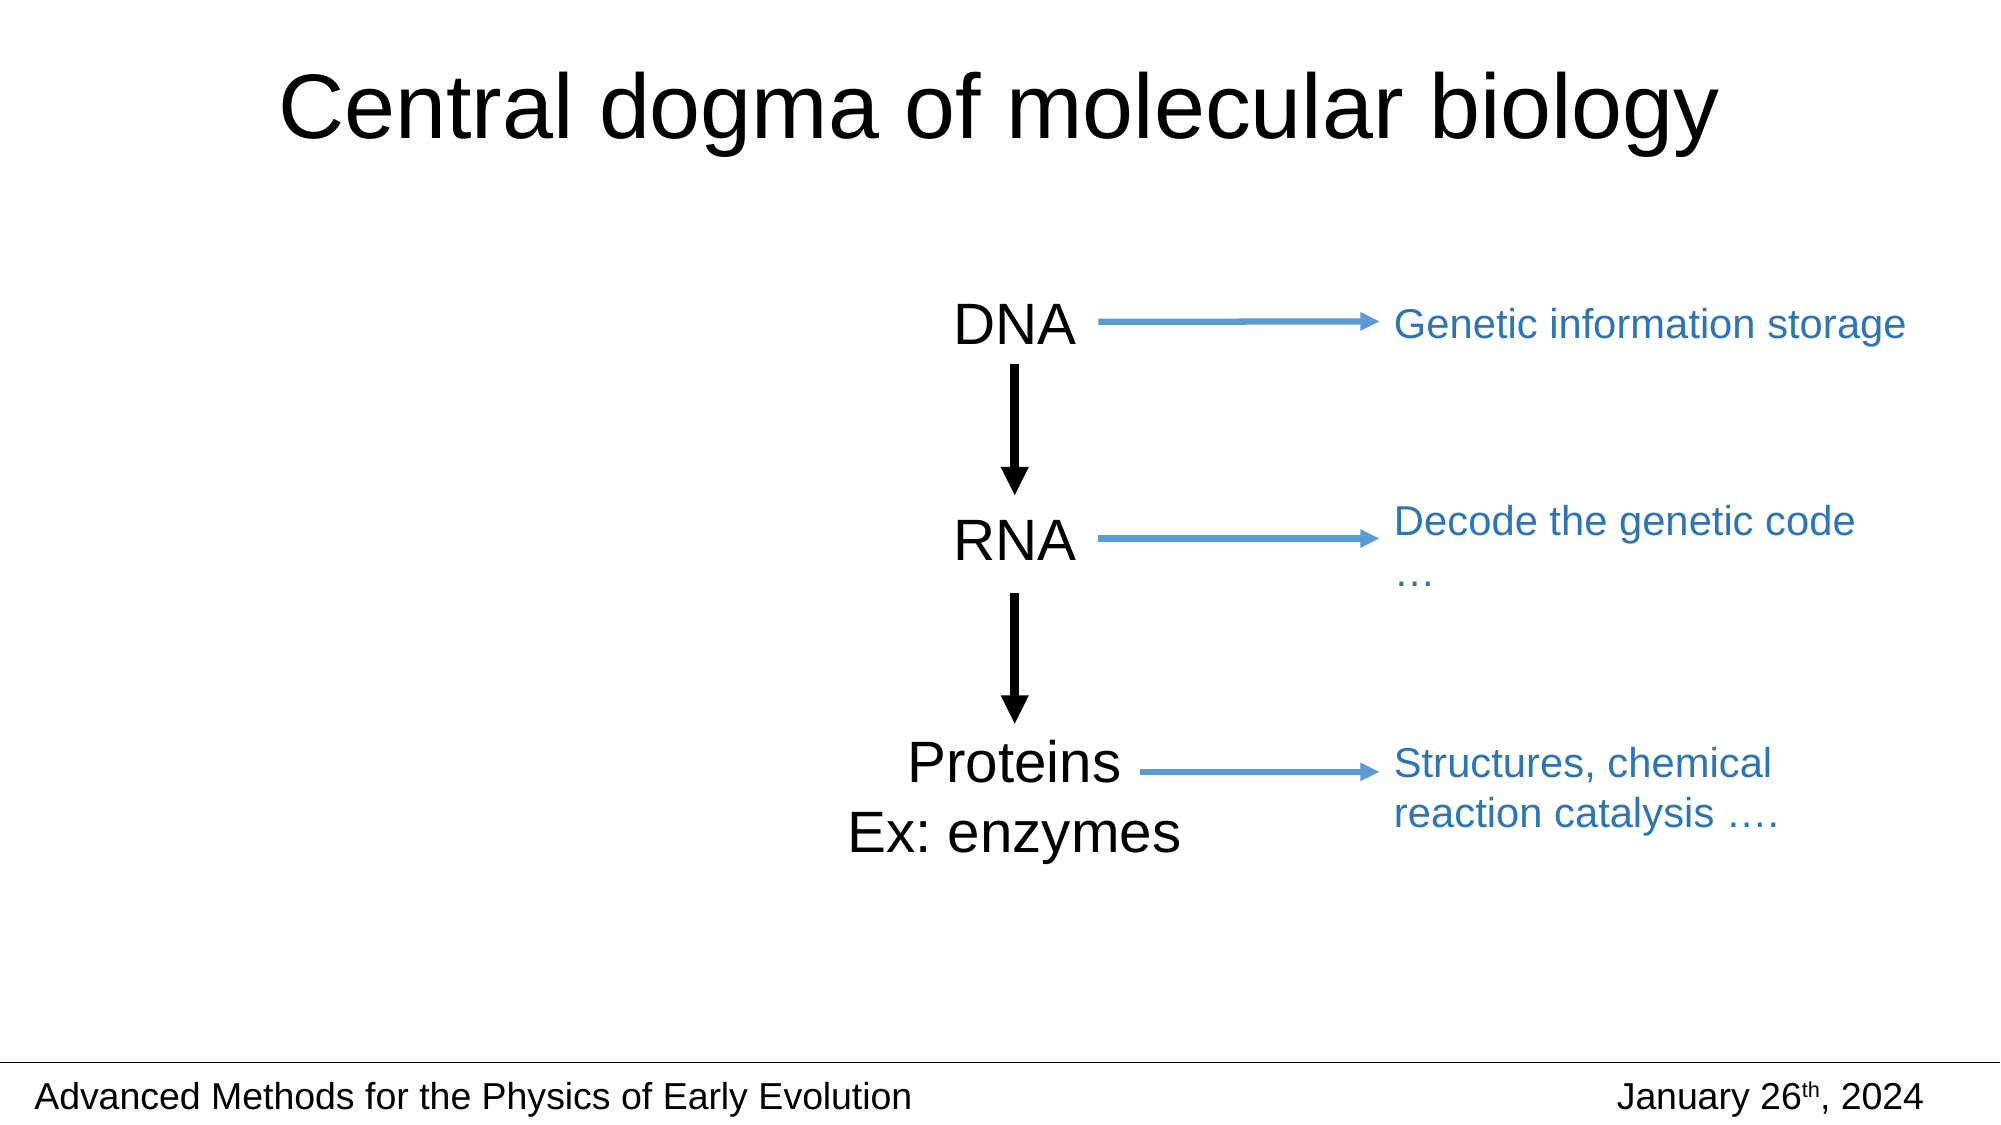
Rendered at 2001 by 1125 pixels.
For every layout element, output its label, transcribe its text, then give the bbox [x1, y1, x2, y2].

text_box Decode the genetic code … [1379, 486, 1938, 602]
text_box January 26th, 2024 [1602, 1064, 1939, 1125]
text_box Advanced Methods for the Physics of Early Evolution [19, 1064, 928, 1125]
text_box DNA [938, 278, 1091, 364]
title Central dogma of molecular biology [137, 0, 1863, 218]
text_box Structures, chemical reaction catalysis …. [1379, 728, 1938, 844]
text_box Proteins Ex: enzymes [832, 716, 1197, 872]
text_box RNA [938, 495, 1091, 580]
text_box Genetic information storage [1379, 289, 1938, 354]
